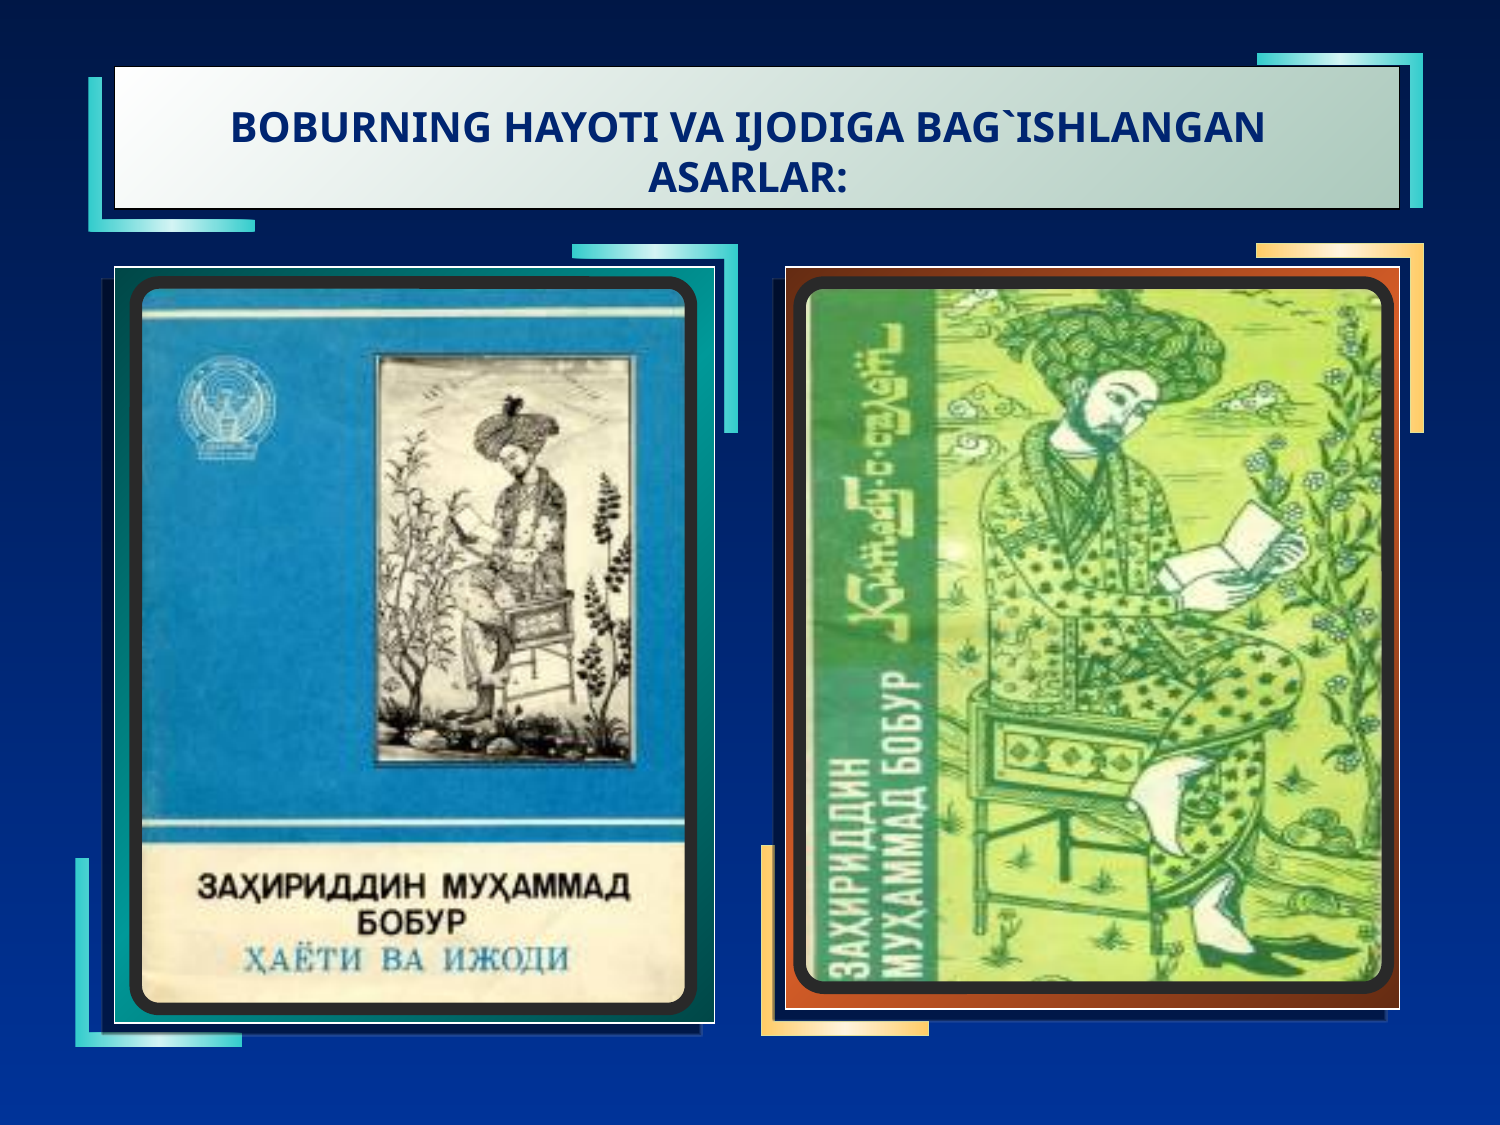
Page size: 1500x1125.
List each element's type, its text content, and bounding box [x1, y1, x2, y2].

text_box [114, 267, 715, 1024]
text_box [1256, 53, 1424, 209]
text_box [785, 267, 1400, 1009]
text_box [88, 76, 256, 232]
picture [799, 282, 1389, 988]
text_box [761, 845, 929, 1036]
text_box [1374, 66, 1400, 209]
text_box [571, 243, 739, 434]
text_box [75, 857, 243, 1048]
picture [135, 282, 692, 1010]
text_box [114, 66, 122, 209]
list BOBURNING HAYOTI VA IJODIGA BAG`ISHLANGAN ASARLAR: [122, 66, 1374, 209]
text_box [1256, 243, 1424, 433]
